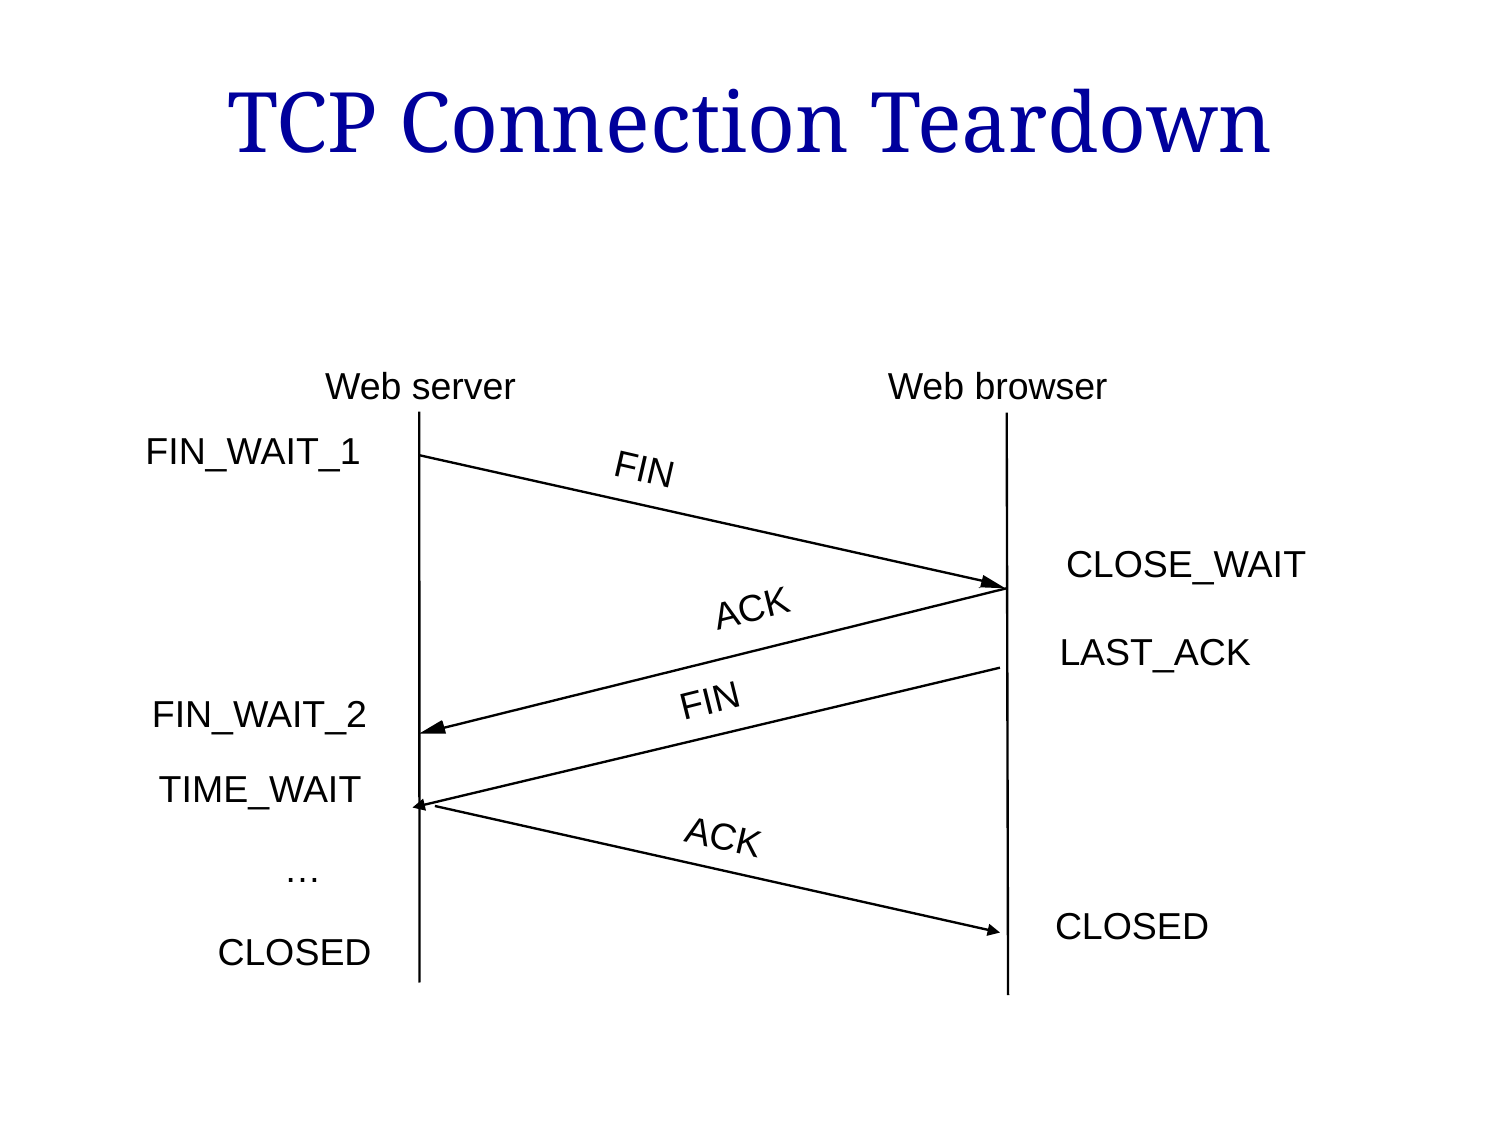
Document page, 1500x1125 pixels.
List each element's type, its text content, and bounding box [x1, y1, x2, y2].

text_box ACK [681, 804, 767, 866]
text_box FIN [610, 438, 680, 497]
text_box LAST_ACK [1044, 620, 1267, 680]
text_box CLOSED [202, 920, 387, 980]
text_box [419, 720, 447, 734]
text_box FIN [674, 667, 755, 728]
text_box Web browser [887, 362, 1108, 408]
text_box [412, 667, 1001, 811]
text_box FIN_WAIT_1 [130, 420, 376, 480]
text_box CLOSE_WAIT [1051, 532, 1322, 593]
text_box ACK [708, 572, 805, 638]
title TCP Connection Teardown [74, 47, 1426, 191]
text_box [978, 575, 1005, 589]
text_box FIN_WAIT_2 [136, 682, 382, 743]
text_box [434, 805, 1000, 936]
text_box CLOSED [1040, 894, 1224, 955]
text_box Web server [325, 362, 517, 408]
text_box … [268, 837, 337, 898]
text_box TIME_WAIT [143, 757, 377, 818]
